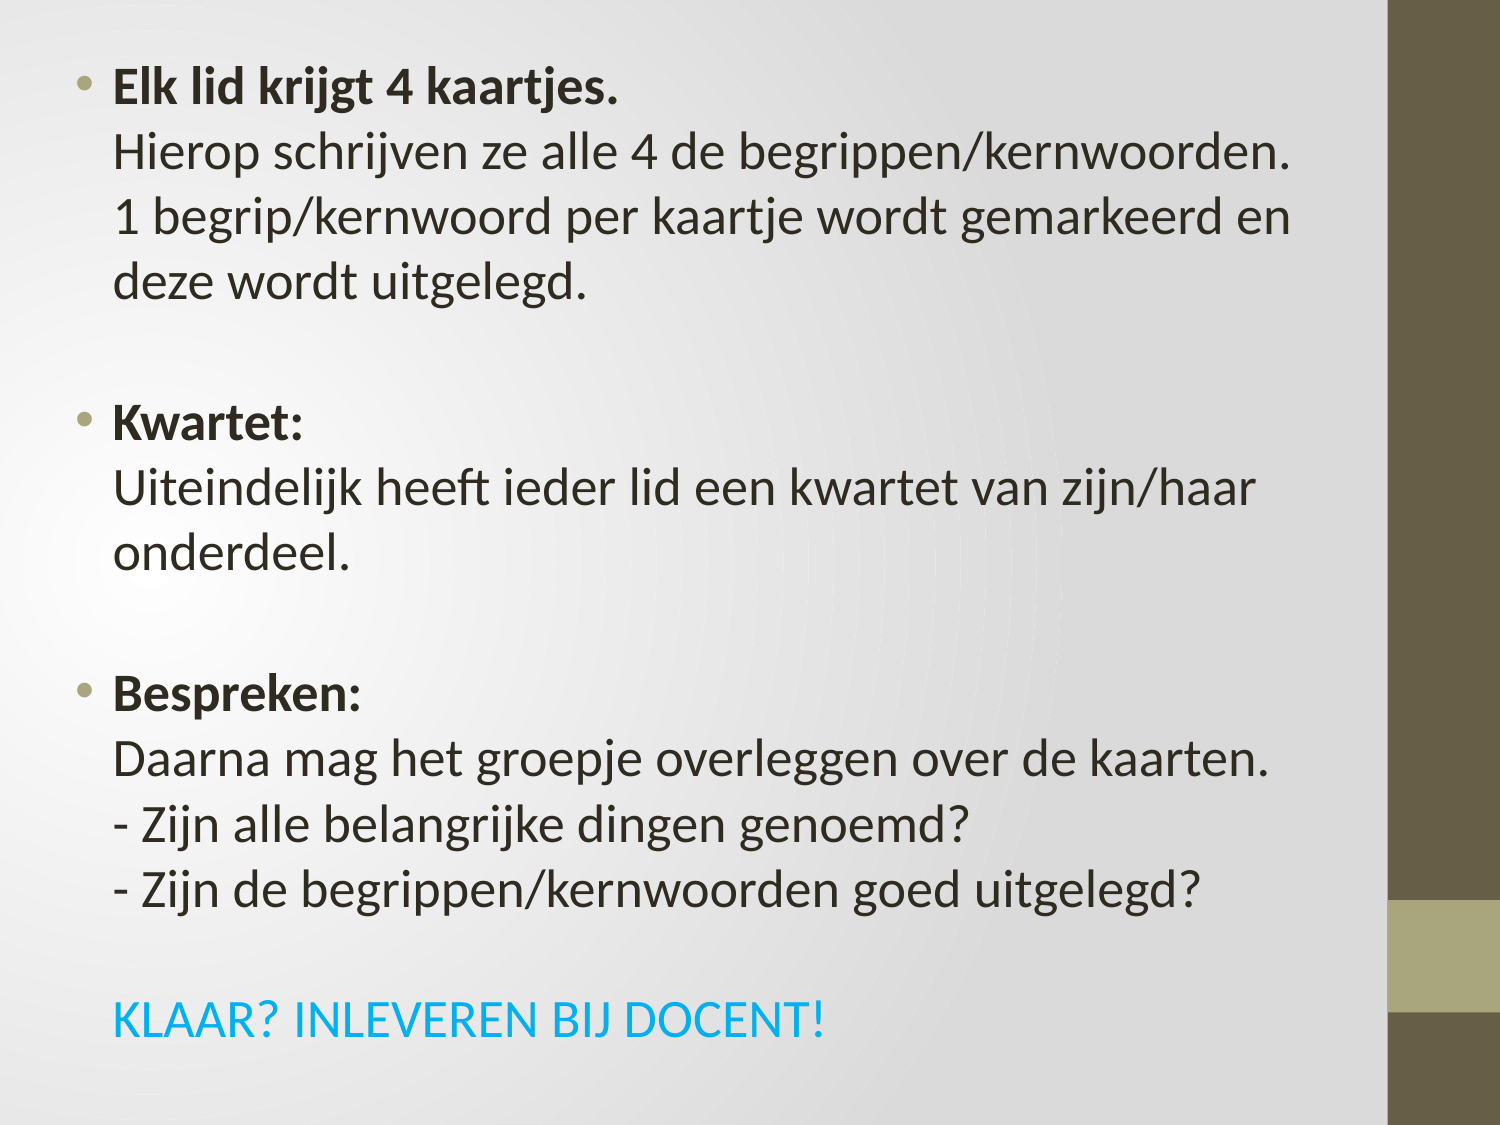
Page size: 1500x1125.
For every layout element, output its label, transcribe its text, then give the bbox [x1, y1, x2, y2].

list Elk lid krijgt 4 kaartjes. Hierop schrijven ze alle 4 de begrippen/kernwoorden. 1 begrip/kernwoord per kaartje wordt gemarkeerd en deze wordt uitgelegd. Kwartet: Uiteindelijk heeft ieder lid een kwartet van zijn/haar onderdeel. Bespreken: Daarna mag het groepje overleggen over de kaarten. - Zijn alle belangrijke dingen genoemd? - Zijn de begrippen/kernwoorden goed uitgelegd? KLAAR? INLEVEREN BIJ DOCENT! [41, 42, 1365, 1094]
